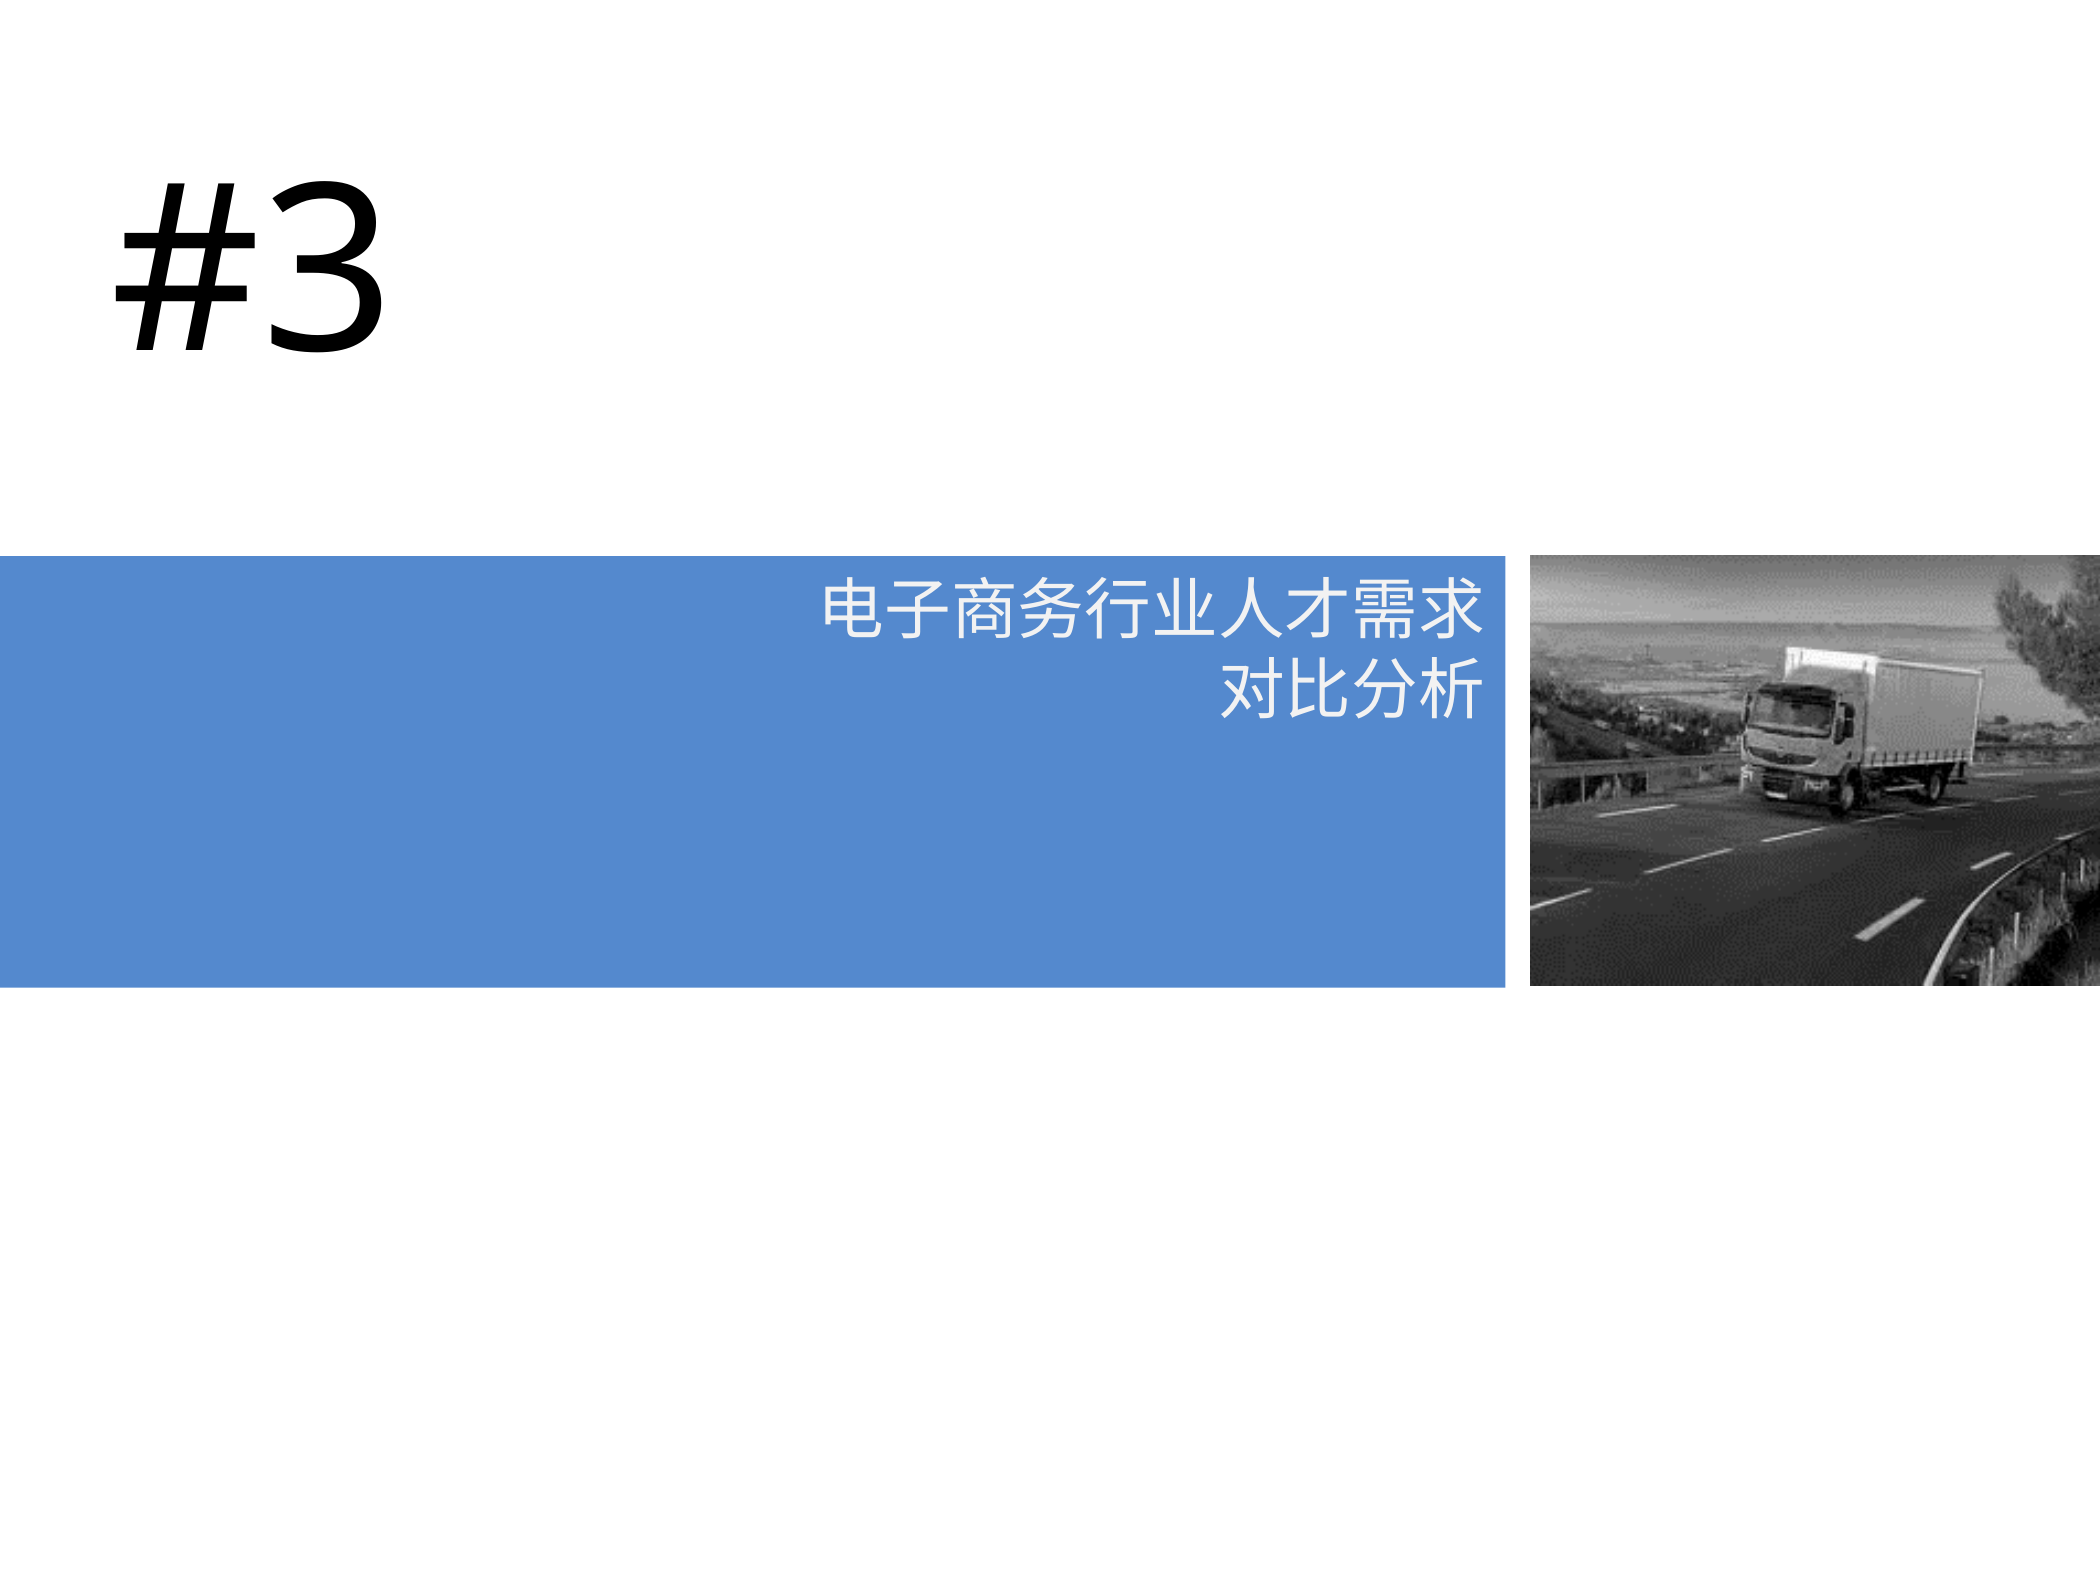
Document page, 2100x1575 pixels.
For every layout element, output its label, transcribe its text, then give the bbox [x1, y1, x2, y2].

picture [1530, 555, 2100, 986]
text_box [0, 737, 1506, 989]
text_box 电子商务行业人才需求 对比分析 [0, 555, 1507, 737]
text_box #3 [89, 106, 416, 408]
